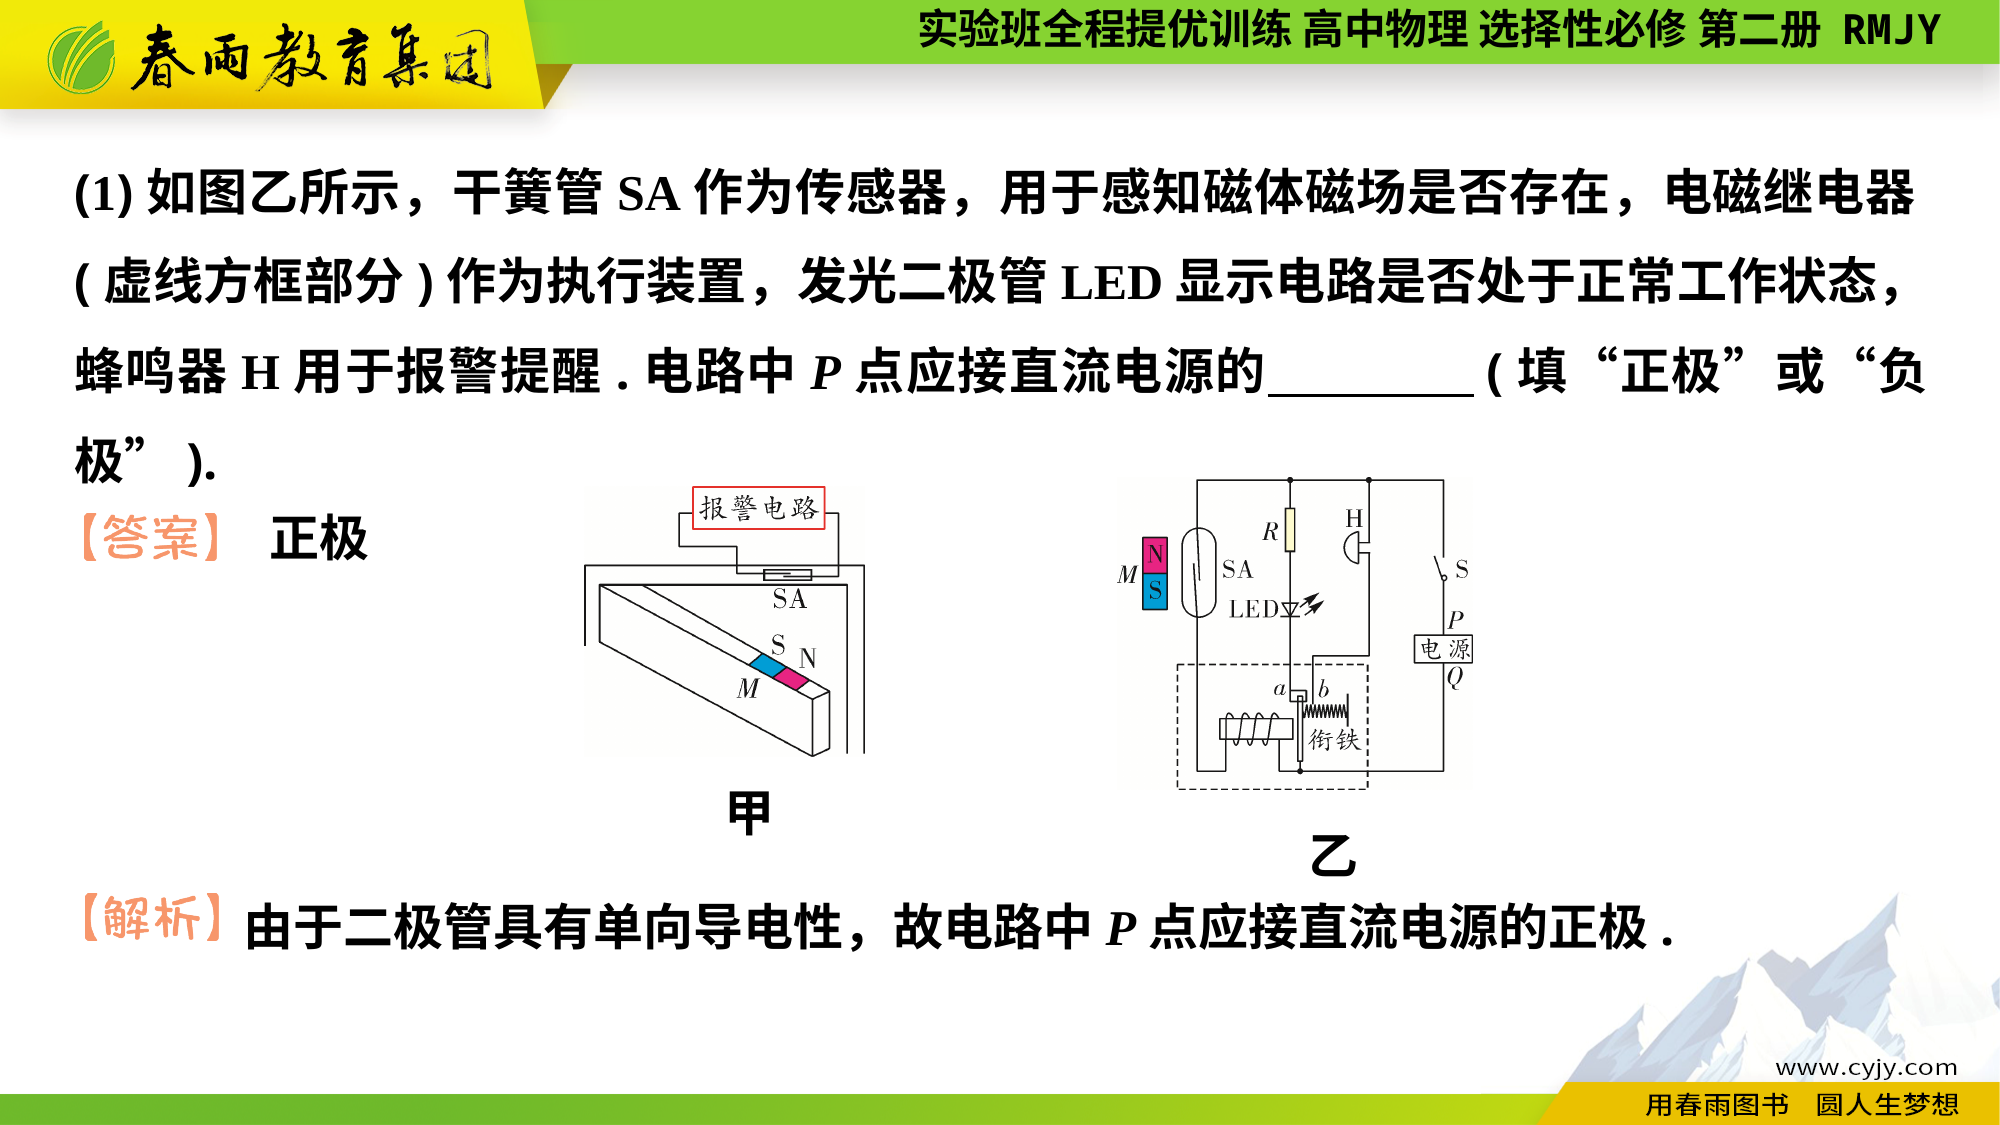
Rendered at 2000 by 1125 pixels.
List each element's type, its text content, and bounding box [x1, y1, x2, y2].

text_box 甲 [1367, 744, 1479, 850]
picture [0, 0, 2000, 1125]
text_box 由于二极管具有单向导电性，故电路中P点应接直流电源的正极. [59, 858, 1944, 963]
text_box 乙 [1293, 797, 1367, 892]
text_box 正极 [254, 499, 385, 575]
list (1)如图乙所示，干簧管SA作为传感器，用于感知磁体磁场是否存在，电磁继电器(虚线方框部分)作为执行装置，发光二极管LED显示电路是否处于正常工作状态，蜂鸣器H用于报警提醒.电路中P点应接直流电源的 (填“正极”或“负极”). [59, 122, 1944, 487]
text_box 甲 [709, 744, 1293, 850]
